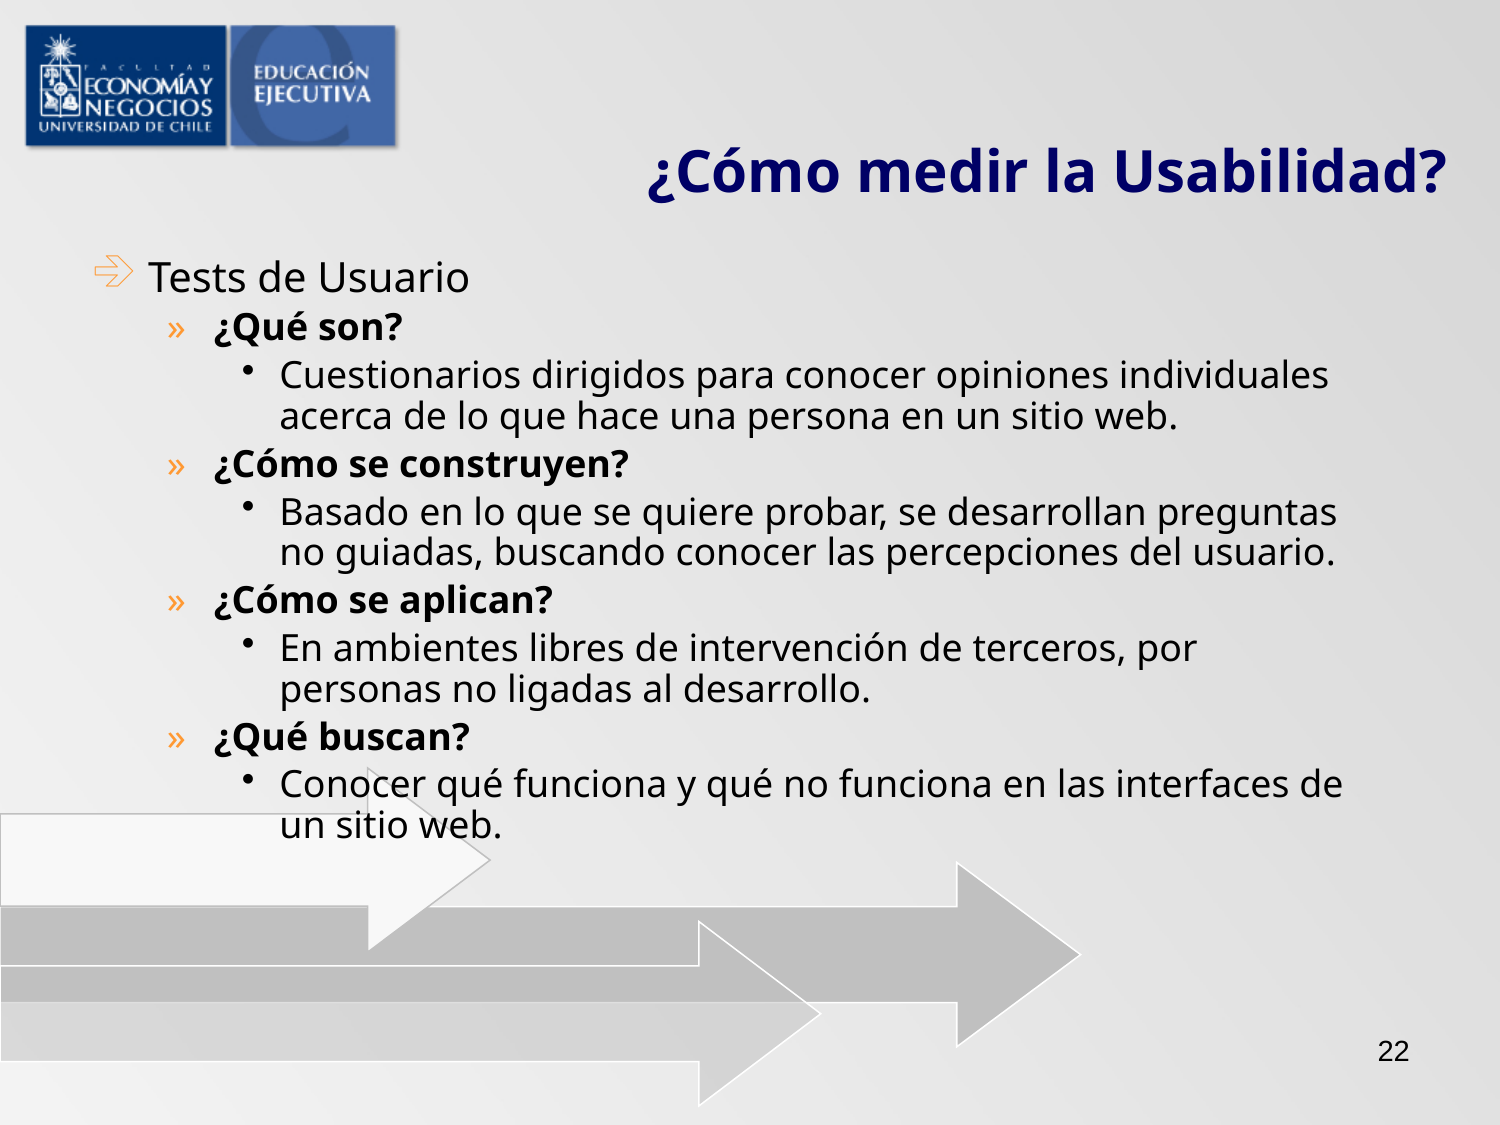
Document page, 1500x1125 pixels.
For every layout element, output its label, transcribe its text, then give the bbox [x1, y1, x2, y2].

slide_number 22 [1074, 1024, 1426, 1103]
list Tests de Usuario ¿Qué son? Cuestionarios dirigidos para conocer opiniones individuales acerca de lo que hace una persona en un sitio web. ¿Cómo se construyen? Basado en lo que se quiere probar, se desarrollan preguntas no guiadas, buscando conocer las percepciones del usuario. ¿Cómo se aplican? En ambientes libres de intervención de terceros, por personas no ligadas al desarrollo. ¿Qué buscan? Conocer qué funciona y qué no funciona en las interfaces de un sitio web. [76, 243, 1378, 957]
title ¿Cómo medir la Usabilidad? [162, 74, 1463, 263]
picture [0, 0, 1500, 1125]
